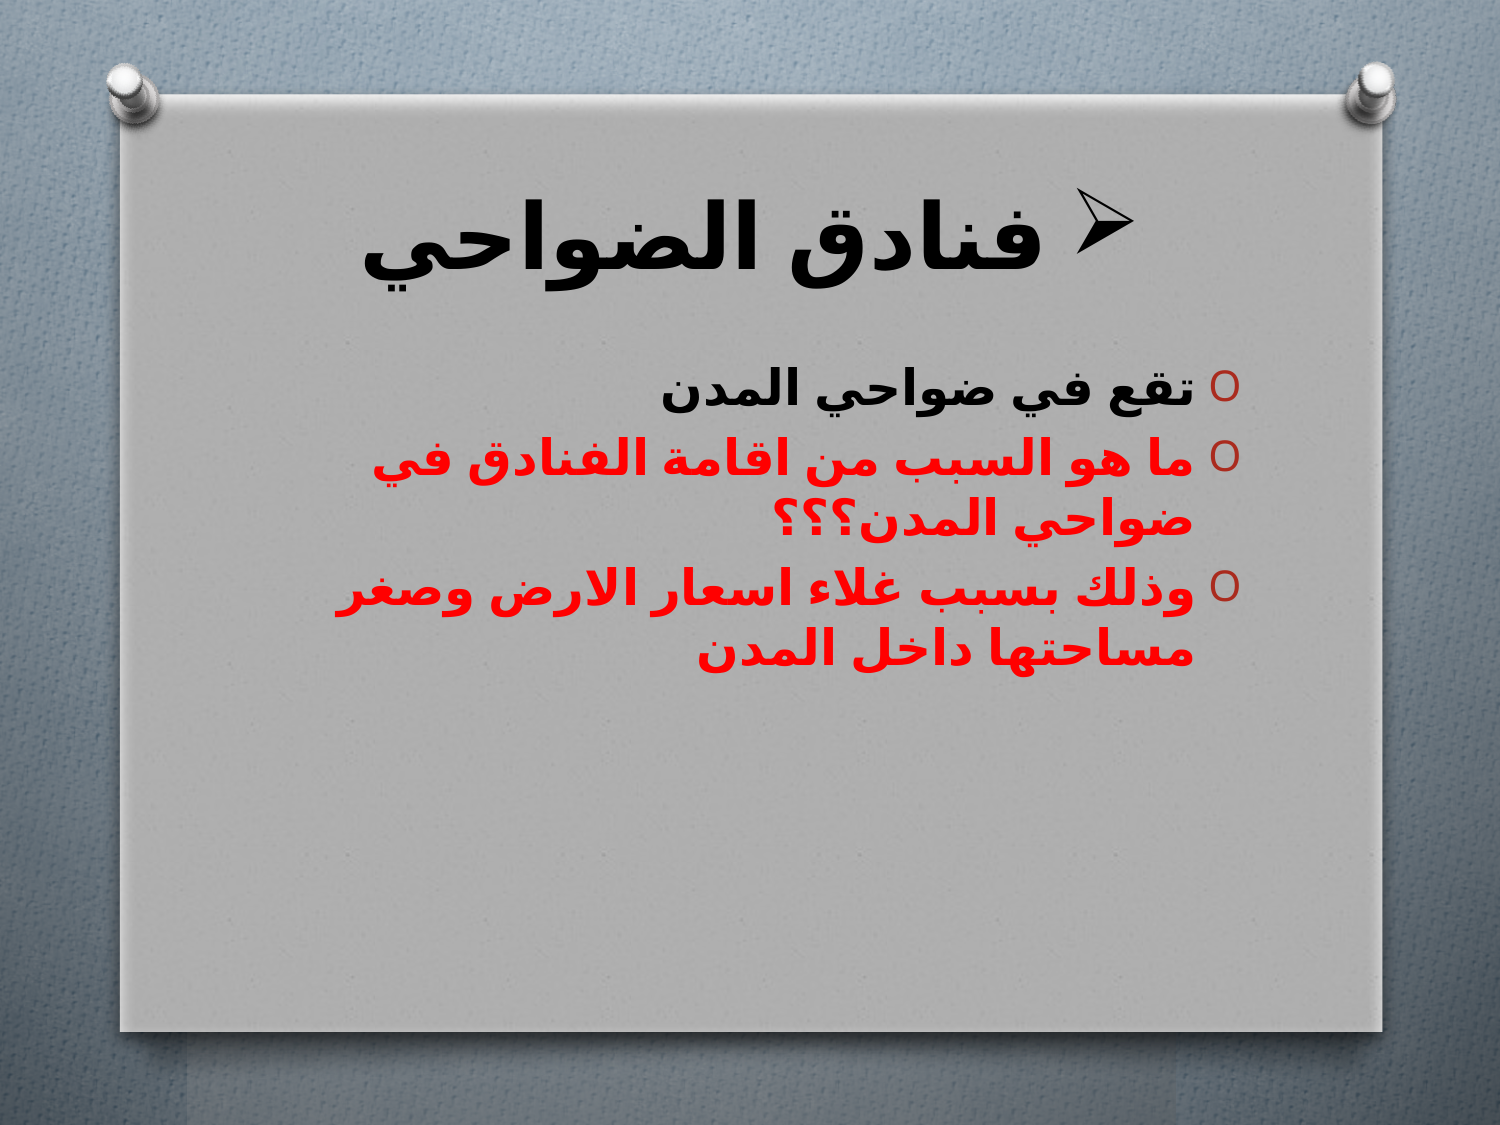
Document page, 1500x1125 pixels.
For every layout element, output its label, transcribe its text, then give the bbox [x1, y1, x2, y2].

list تقع في ضواحي المدن ما هو السبب من اقامة الفنادق في ضواحي المدن؟؟؟ وذلك بسبب غلاء اسعار الارض وصغر مساحتها داخل المدن [240, 347, 1257, 939]
picture [75, 29, 198, 153]
title فنادق الضواحي [179, 134, 1323, 332]
picture [1317, 35, 1439, 156]
